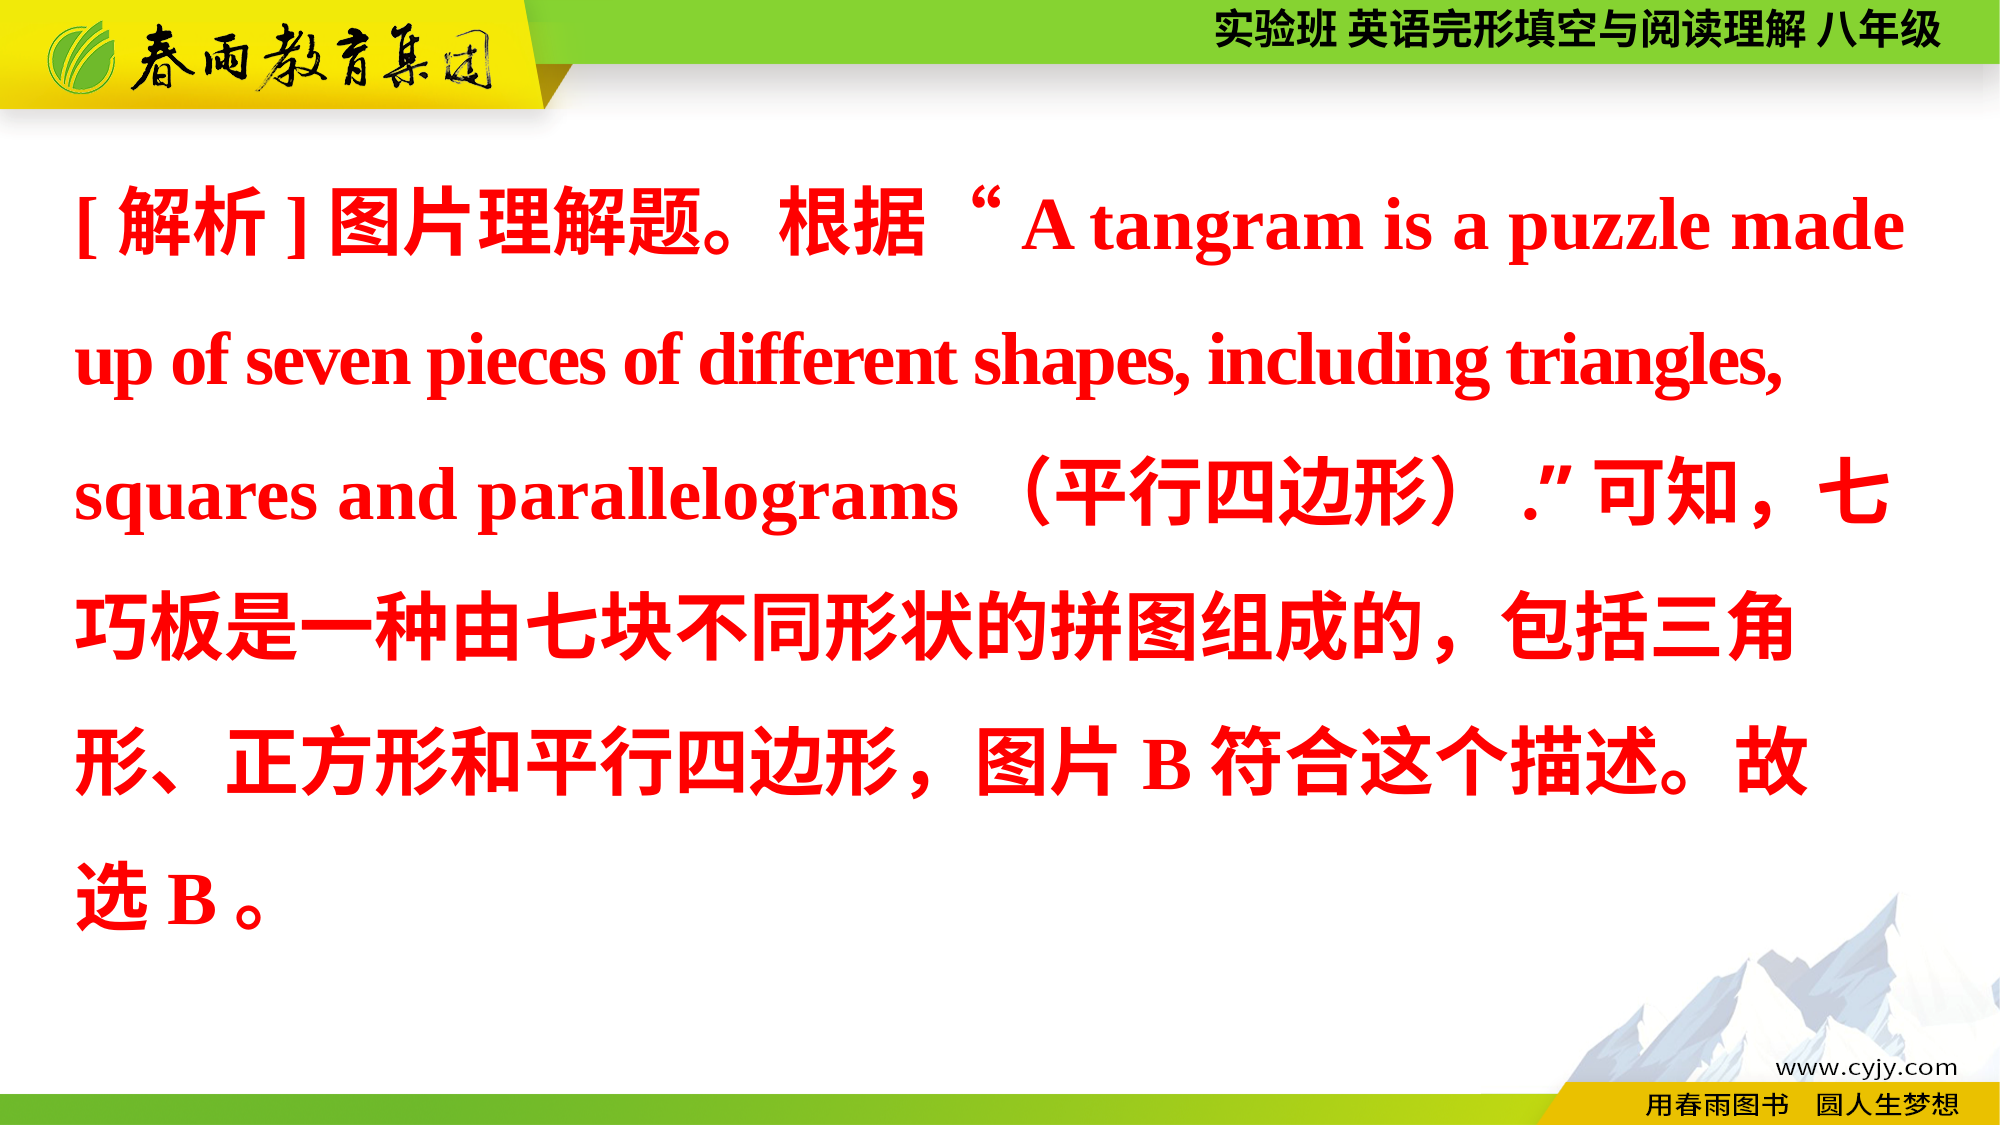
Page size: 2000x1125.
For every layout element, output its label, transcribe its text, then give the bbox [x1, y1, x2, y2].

picture [0, 0, 2000, 1125]
list [解析]图片理解题。根据“A tangram is a puzzle made up of seven pieces of different shapes, including triangles, squares and parallelograms（平行四边形）.”可知，七巧板是一种由七块不同形状的拼图组成的，包括三角形、正方形和平行四边形，图片B符合这个描述。故 选B。 [59, 122, 1944, 956]
